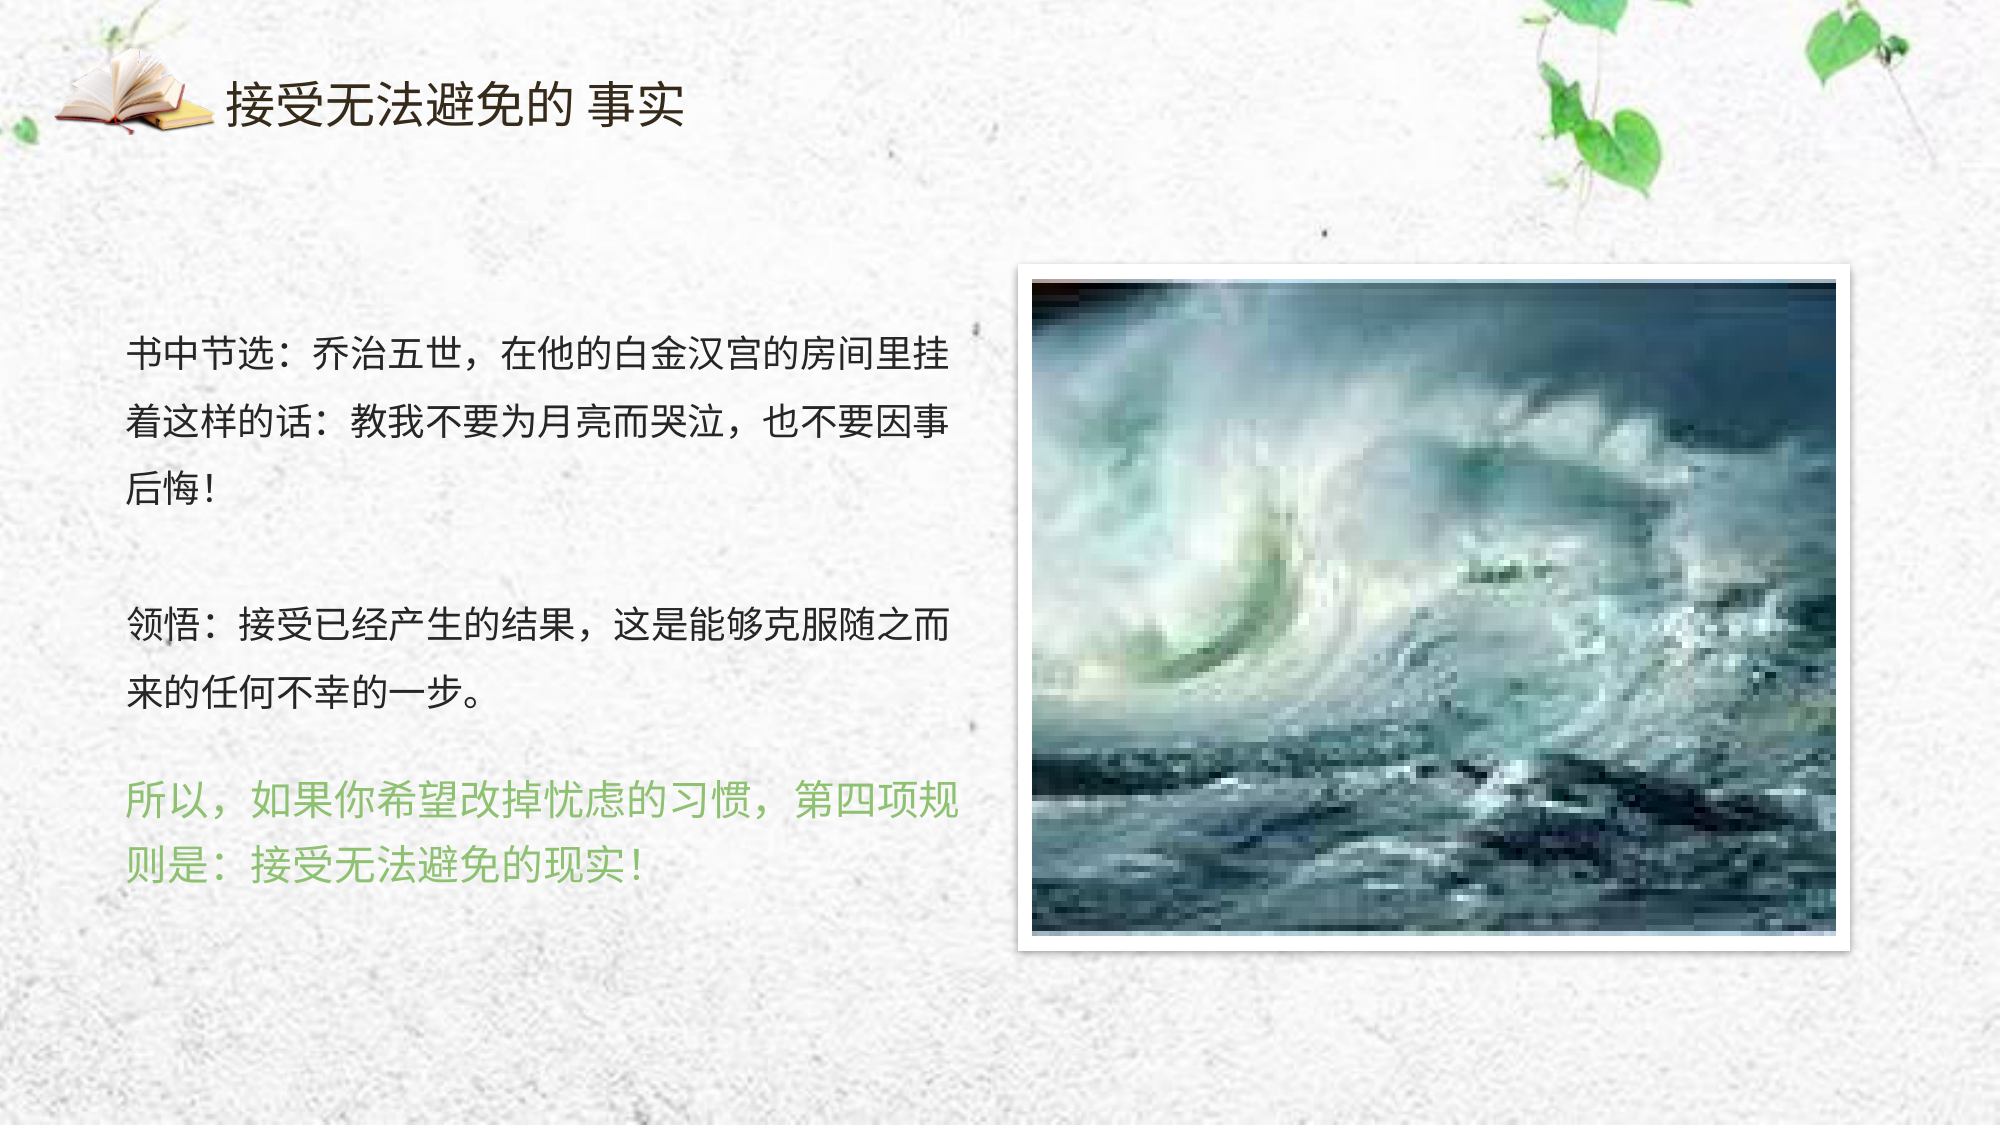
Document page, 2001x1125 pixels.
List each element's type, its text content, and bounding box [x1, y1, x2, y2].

text_box 书中节选：乔治五世，在他的白金汉宫的房间里挂着这样的话：教我不要为月亮而哭泣，也不要因事后悔！ [110, 300, 968, 518]
text_box 领悟：接受已经产生的结果，这是能够克服随之而来的任何不幸的一步。 [111, 571, 971, 722]
text_box 接受无法避免的 事实 [210, 66, 1068, 159]
text_box 所以，如果你希望改掉忧虑的习惯，第四项规则是：接受无法避免的现实！ [110, 751, 1000, 897]
picture [0, 0, 2000, 1125]
